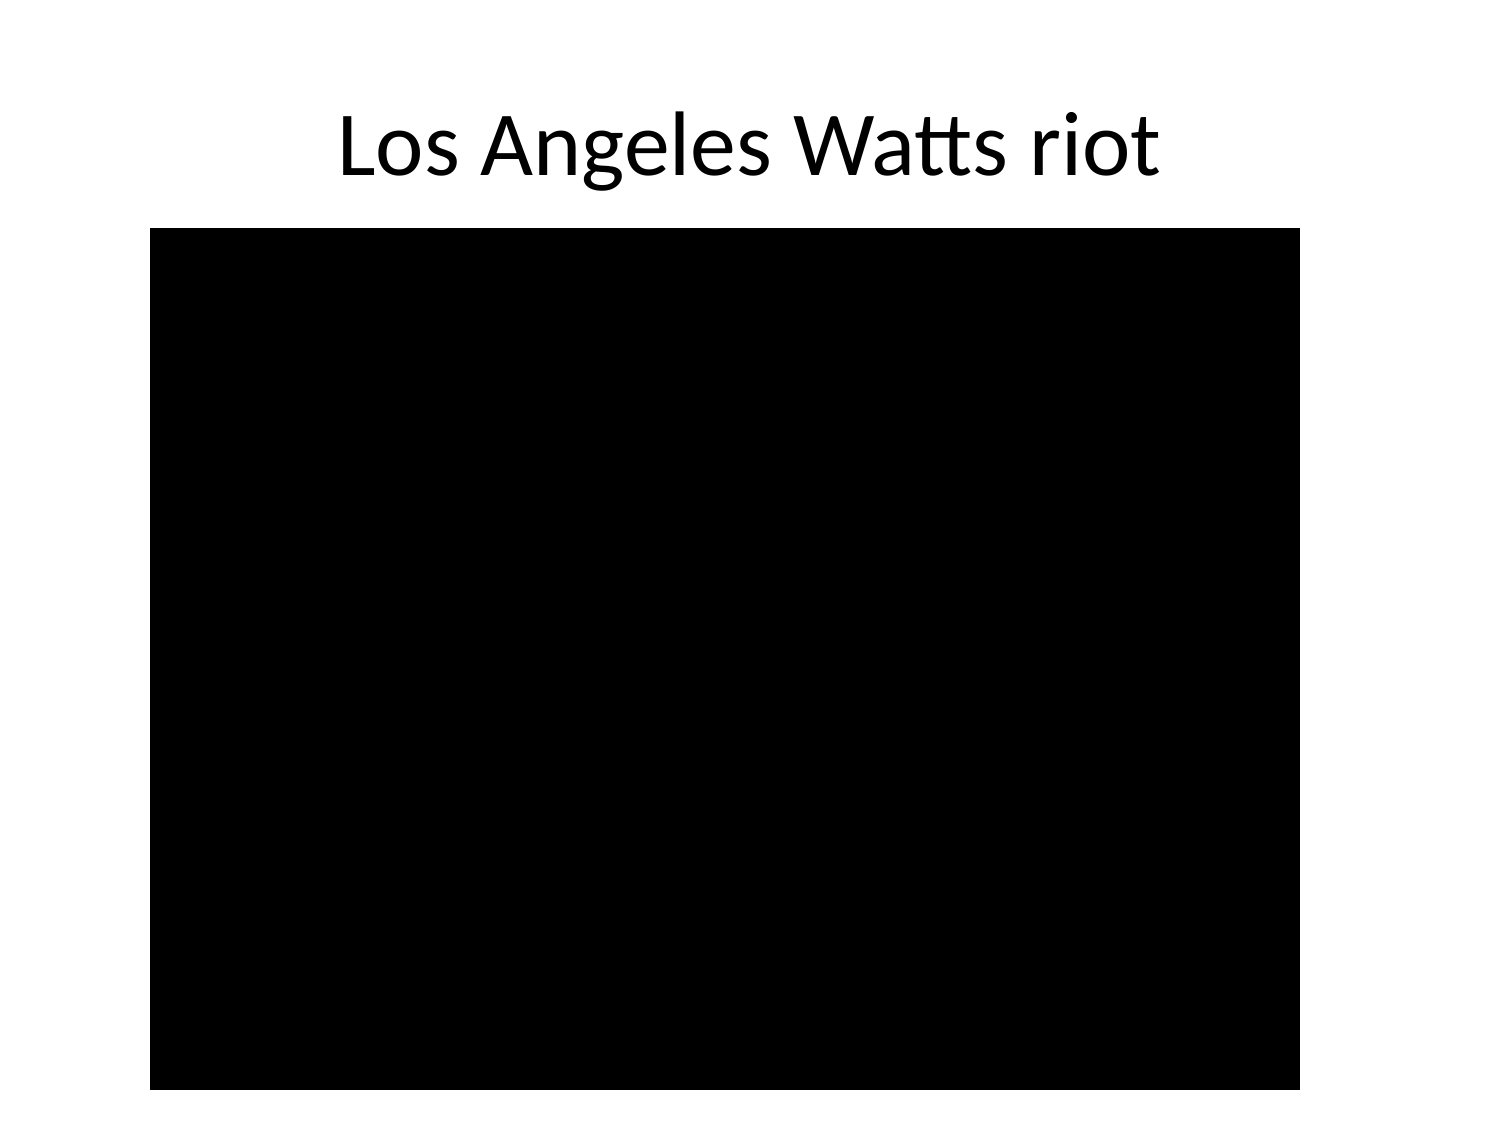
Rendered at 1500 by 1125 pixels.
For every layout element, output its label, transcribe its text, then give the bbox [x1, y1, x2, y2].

title Los Angeles Watts riot [75, 45, 1425, 233]
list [149, 227, 1301, 1091]
